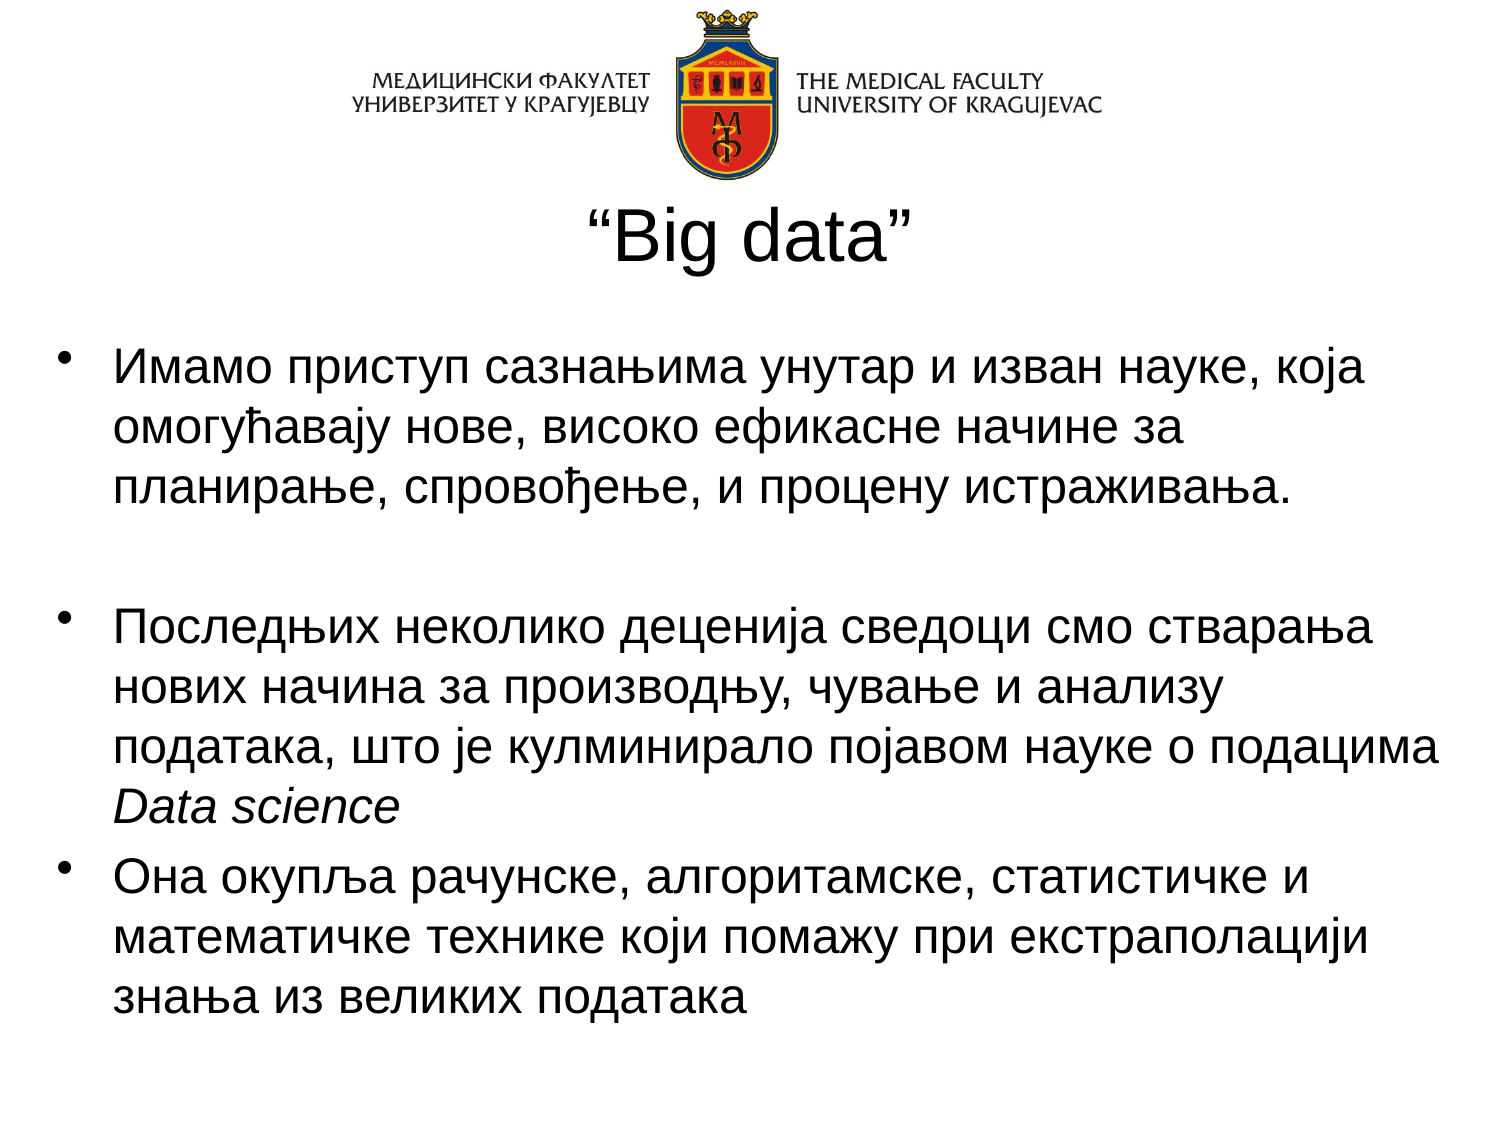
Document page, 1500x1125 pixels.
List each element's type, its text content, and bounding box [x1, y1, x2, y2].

title “Big data” [74, 136, 1426, 325]
list Имамо приступ сазнањима унутар и изван науке, која омогућавају нове, високо ефикасне начине за планирање, спровођење, и процену истраживања. Последњих неколико деценија сведоци смо стварања нових начина за производњу, чување и анализу података, што је кулминирало појавом науке о подацима Data science Она окупља рачунске, алгоритамске, статистичке и математичке технике који помажу при екстраполацији знања из великих података [41, 326, 1471, 1069]
picture [328, 0, 1125, 136]
